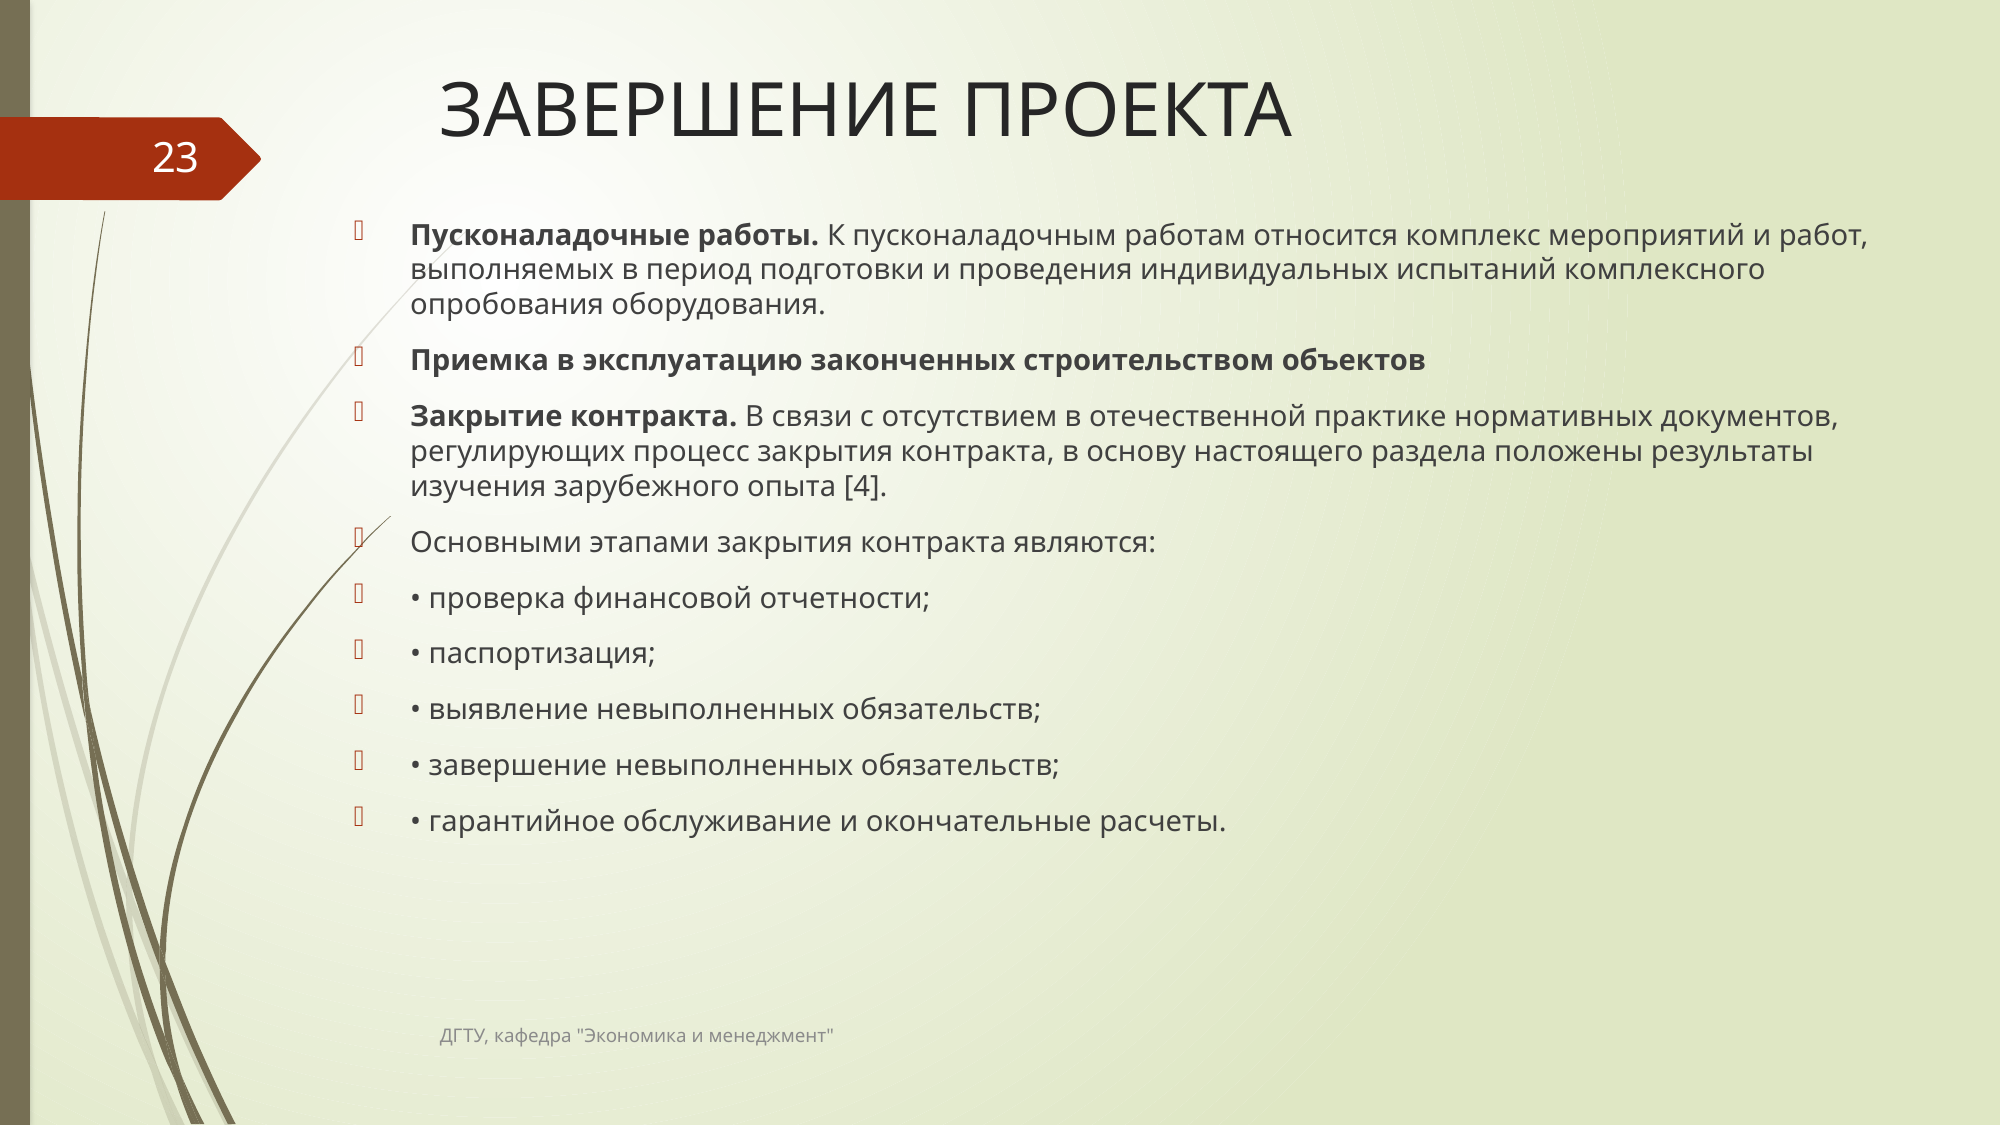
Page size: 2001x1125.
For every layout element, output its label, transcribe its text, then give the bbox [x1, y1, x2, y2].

list Пусконаладочные работы. К пусконаладочным работам относится комплекс мероприятий и работ, выполняемых в период подготовки и проведения индивидуальных испытаний комплексного опробования оборудования. Приемка в эксплуатацию законченных строительством объектов Закрытие контракта. В связи с отсутствием в отечественной прак­тике нормативных документов, регулирующих процесс закрытия кон­тракта, в основу настоящего раздела положены результаты изучения зарубежного опыта [4]. Основными этапами закрытия контракта являются: • проверка финансовой отчетности; • паспортизация; • выявление невыполненных обязательств; • завершение невыполненных обязательств; • гарантийное обслуживание и окончательные расчеты. [338, 208, 1888, 970]
footer ДГТУ, кафедра "Экономика и менеджмент" [424, 1006, 1675, 1067]
title ЗАВЕРШЕНИЕ ПРОЕКТА [424, 54, 1887, 208]
slide_number 23 [87, 129, 216, 190]
